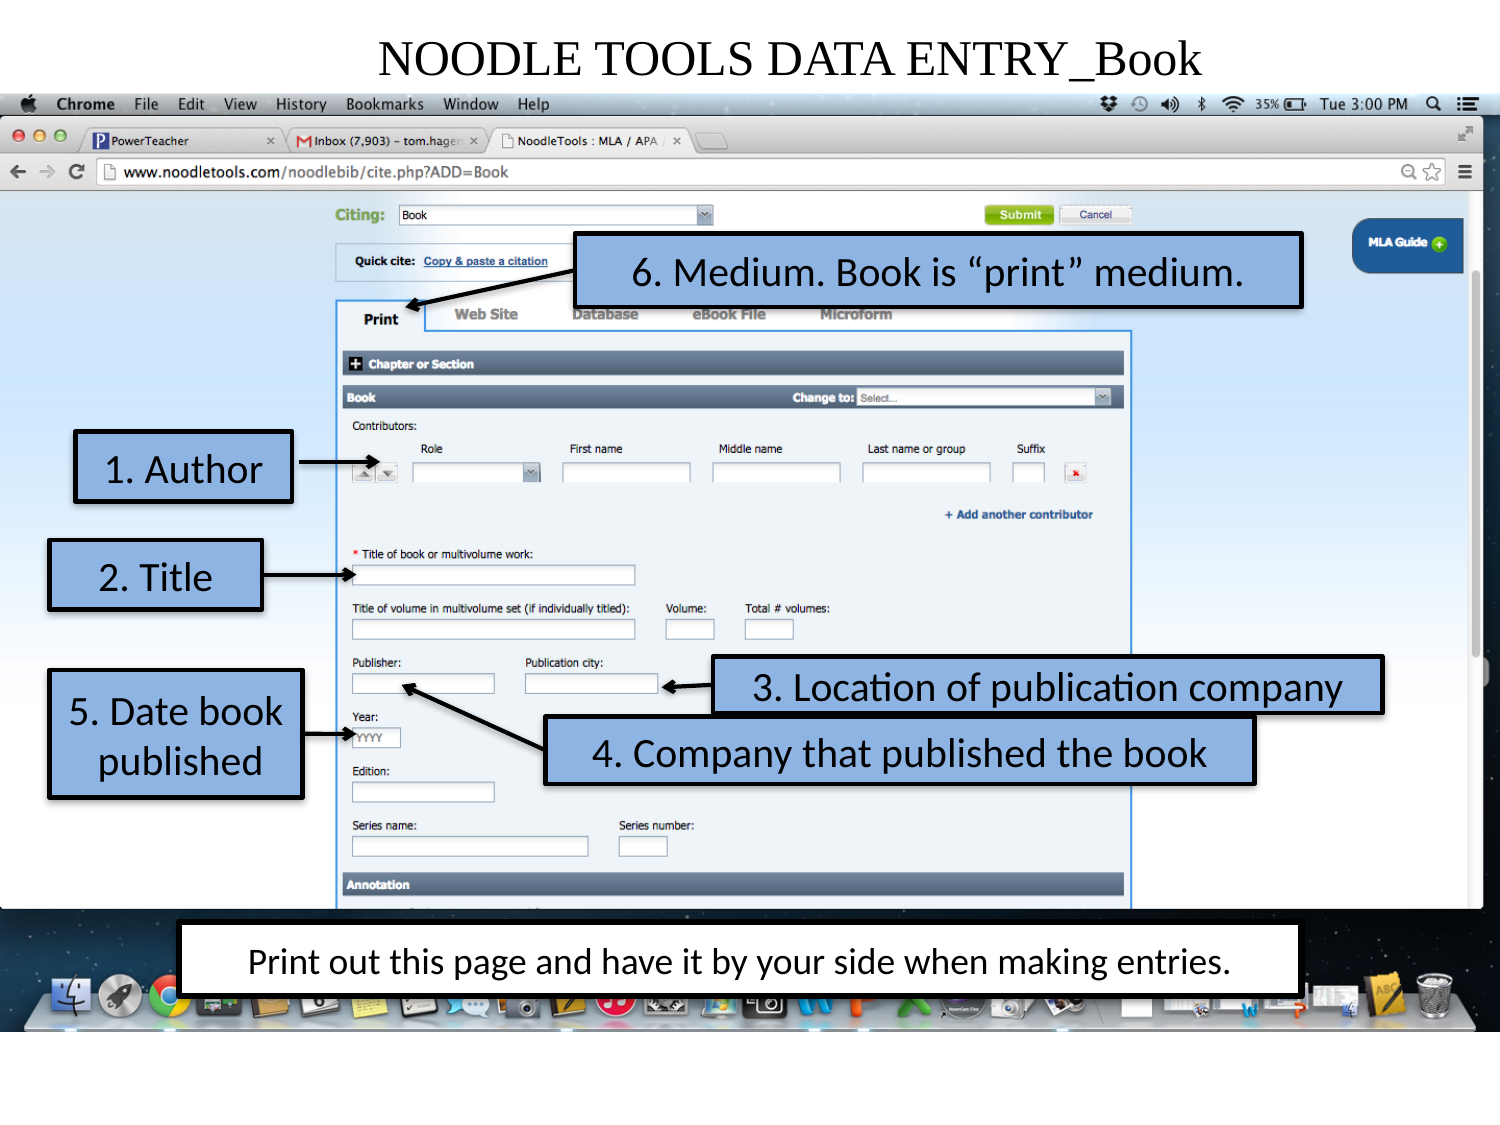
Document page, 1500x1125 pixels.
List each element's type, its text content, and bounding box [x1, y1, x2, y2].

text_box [401, 684, 546, 751]
text_box NOODLE TOOLS DATA ENTRY_Book [363, 17, 1218, 92]
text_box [661, 684, 714, 688]
picture [0, 93, 1500, 1032]
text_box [404, 270, 576, 308]
